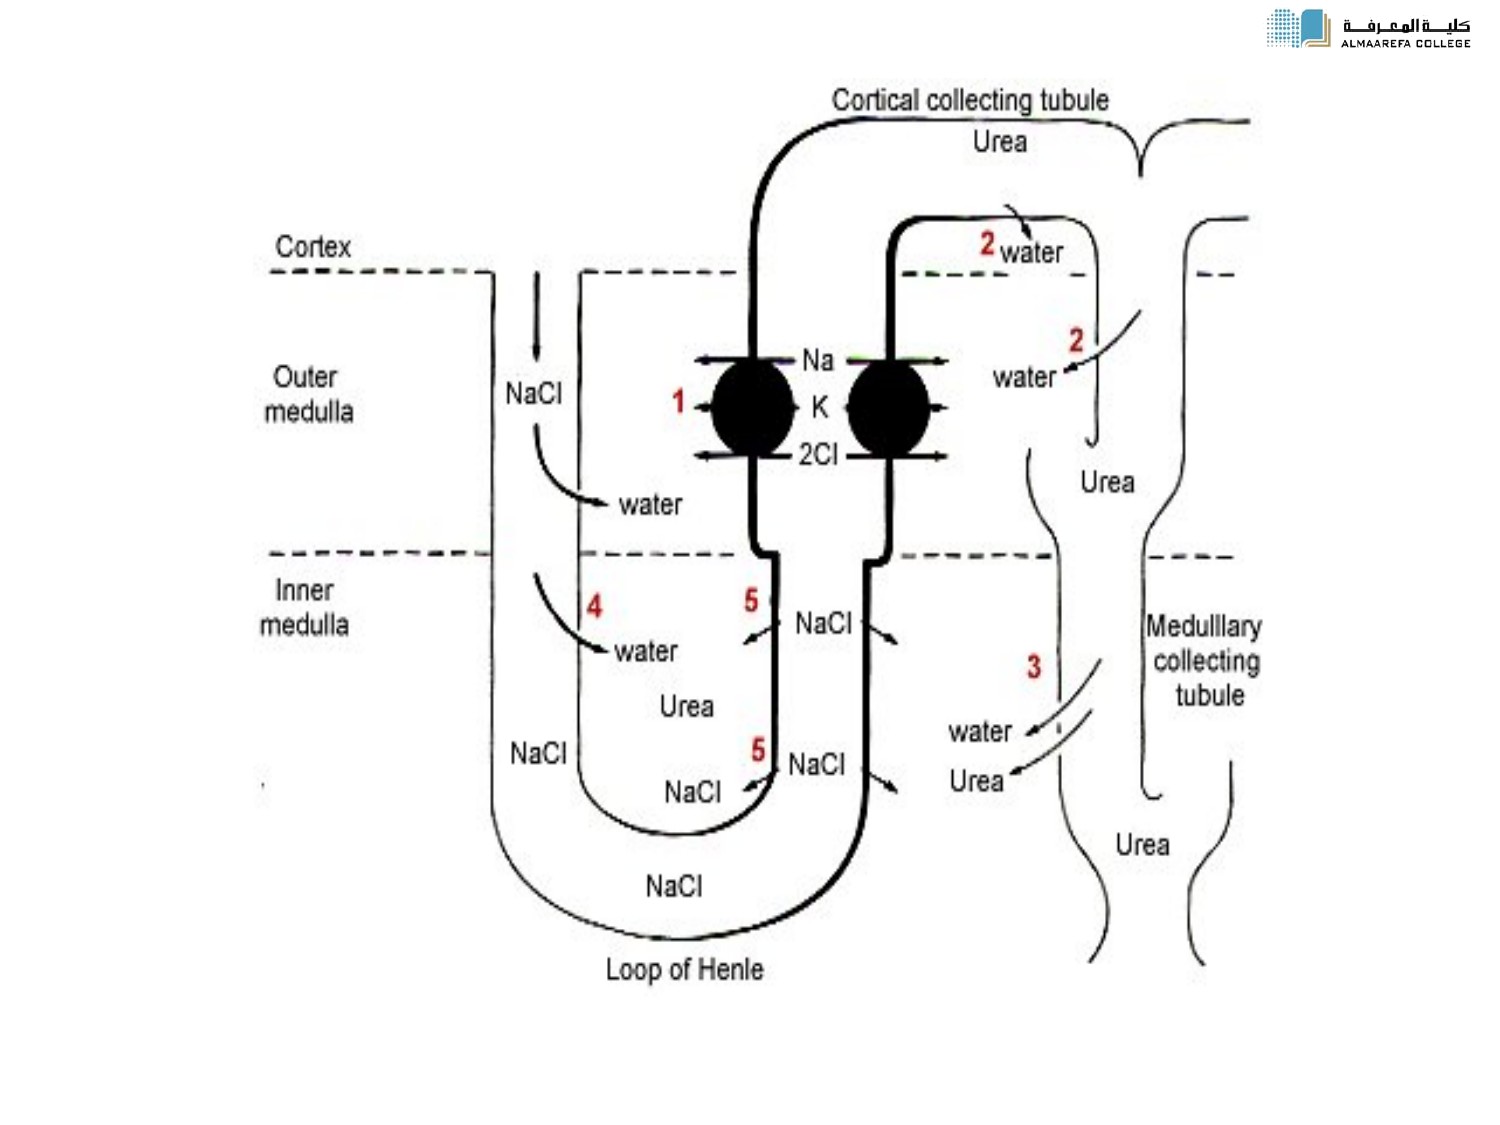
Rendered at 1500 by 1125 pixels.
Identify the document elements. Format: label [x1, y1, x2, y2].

picture [253, 77, 1270, 1000]
picture [1262, 0, 1475, 65]
